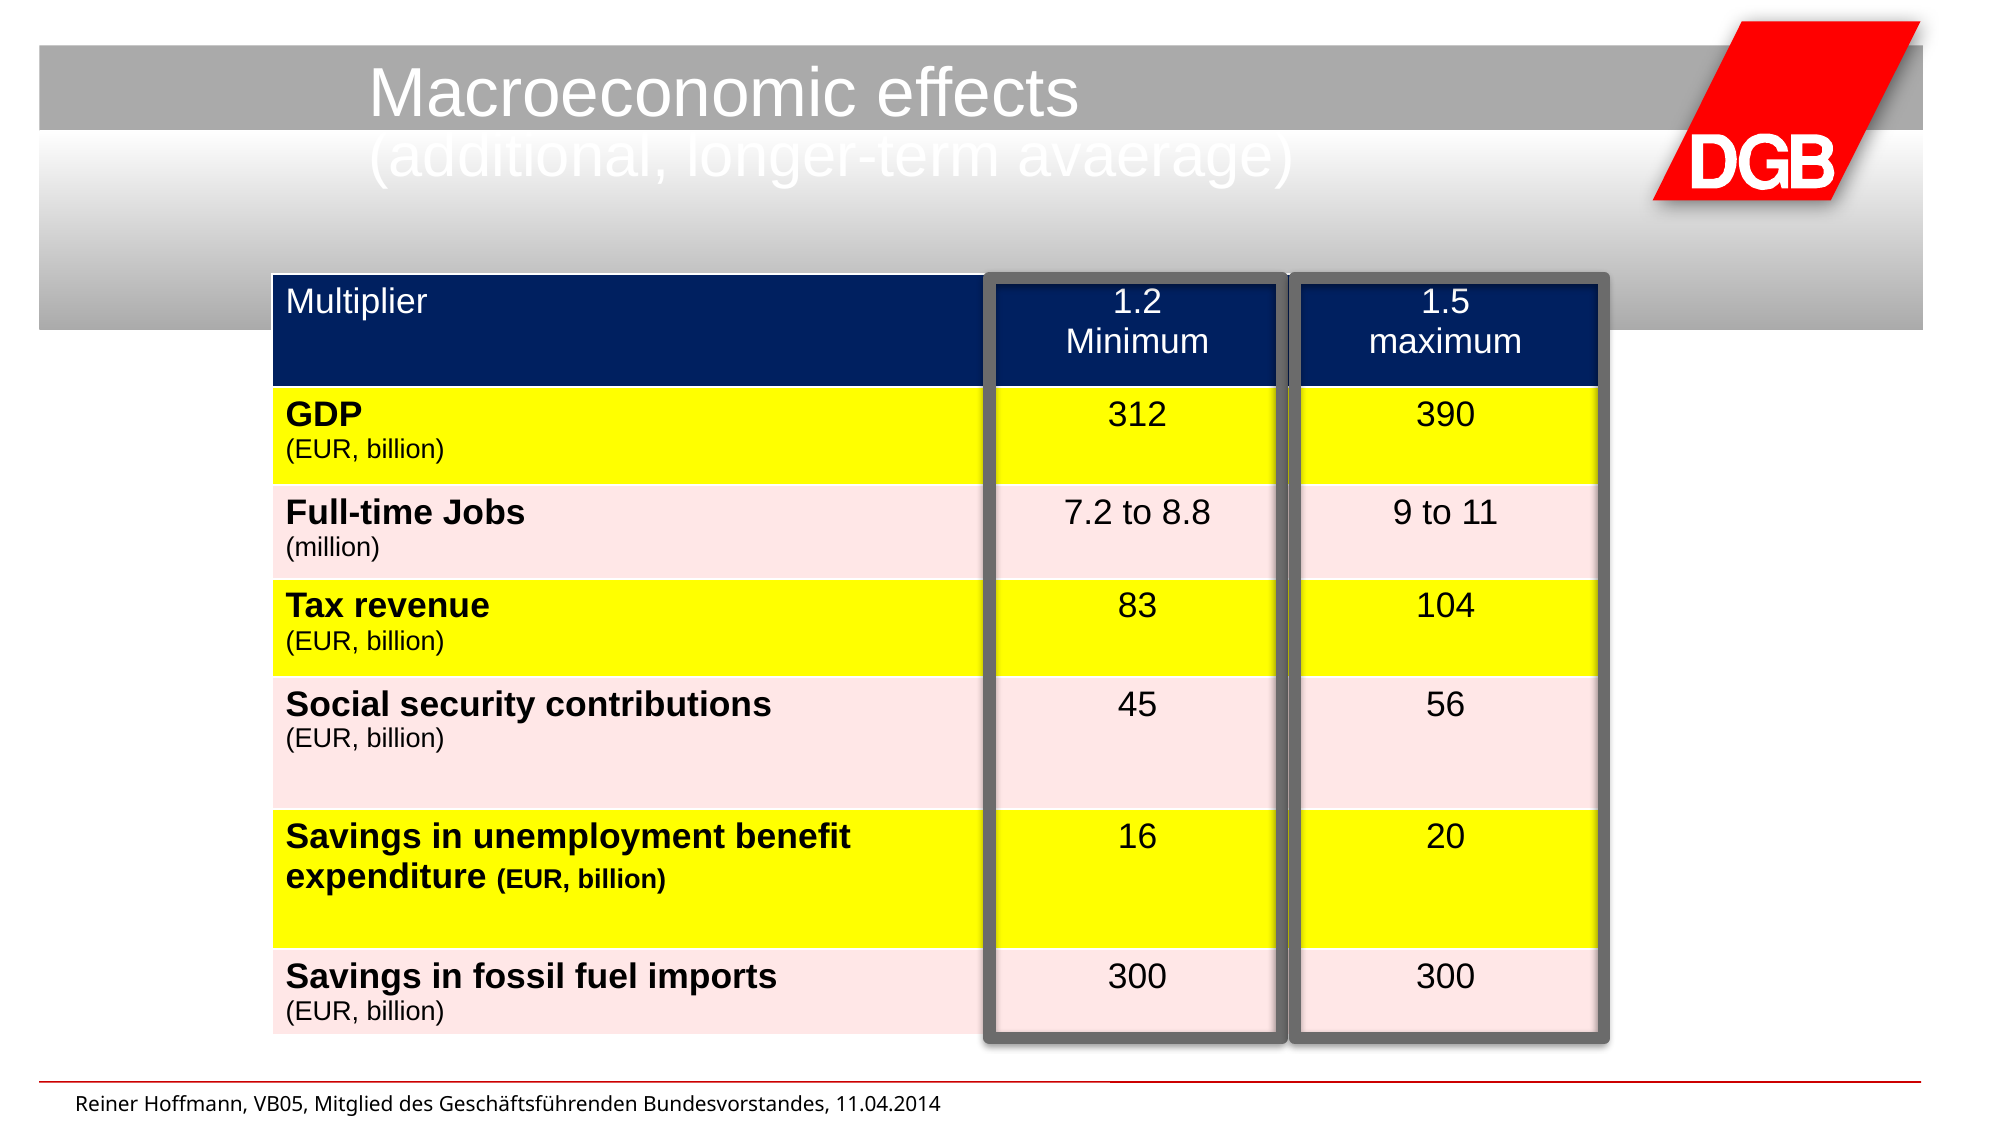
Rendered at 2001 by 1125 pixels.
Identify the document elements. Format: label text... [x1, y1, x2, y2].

table_cell Social security contributions (EUR, billion) [273, 678, 984, 808]
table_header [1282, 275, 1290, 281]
table_cell GDP (EUR, billion) [273, 388, 984, 484]
footer Reiner Hoffmann, VB05, Mitglied des Geschäftsführenden Bundesvorstandes, 11.04.2014 [75, 1082, 1221, 1125]
table_header Multiplier [273, 275, 984, 386]
picture [1646, 277, 1949, 556]
text_box [1294, 277, 1605, 1039]
table_cell Tax revenue (EUR, billion) [273, 580, 984, 676]
table_cell Full-time Jobs (million) [273, 486, 984, 578]
text_box Macroeconomic effects (additional, longer-term avaerage) [368, 137, 1386, 273]
table_cell Savings in fossil fuel imports (EUR, billion) [273, 950, 984, 1034]
text_box [989, 277, 1283, 1039]
table_cell Savings in unemployment benefit expenditure (EUR, billion) [273, 810, 984, 948]
